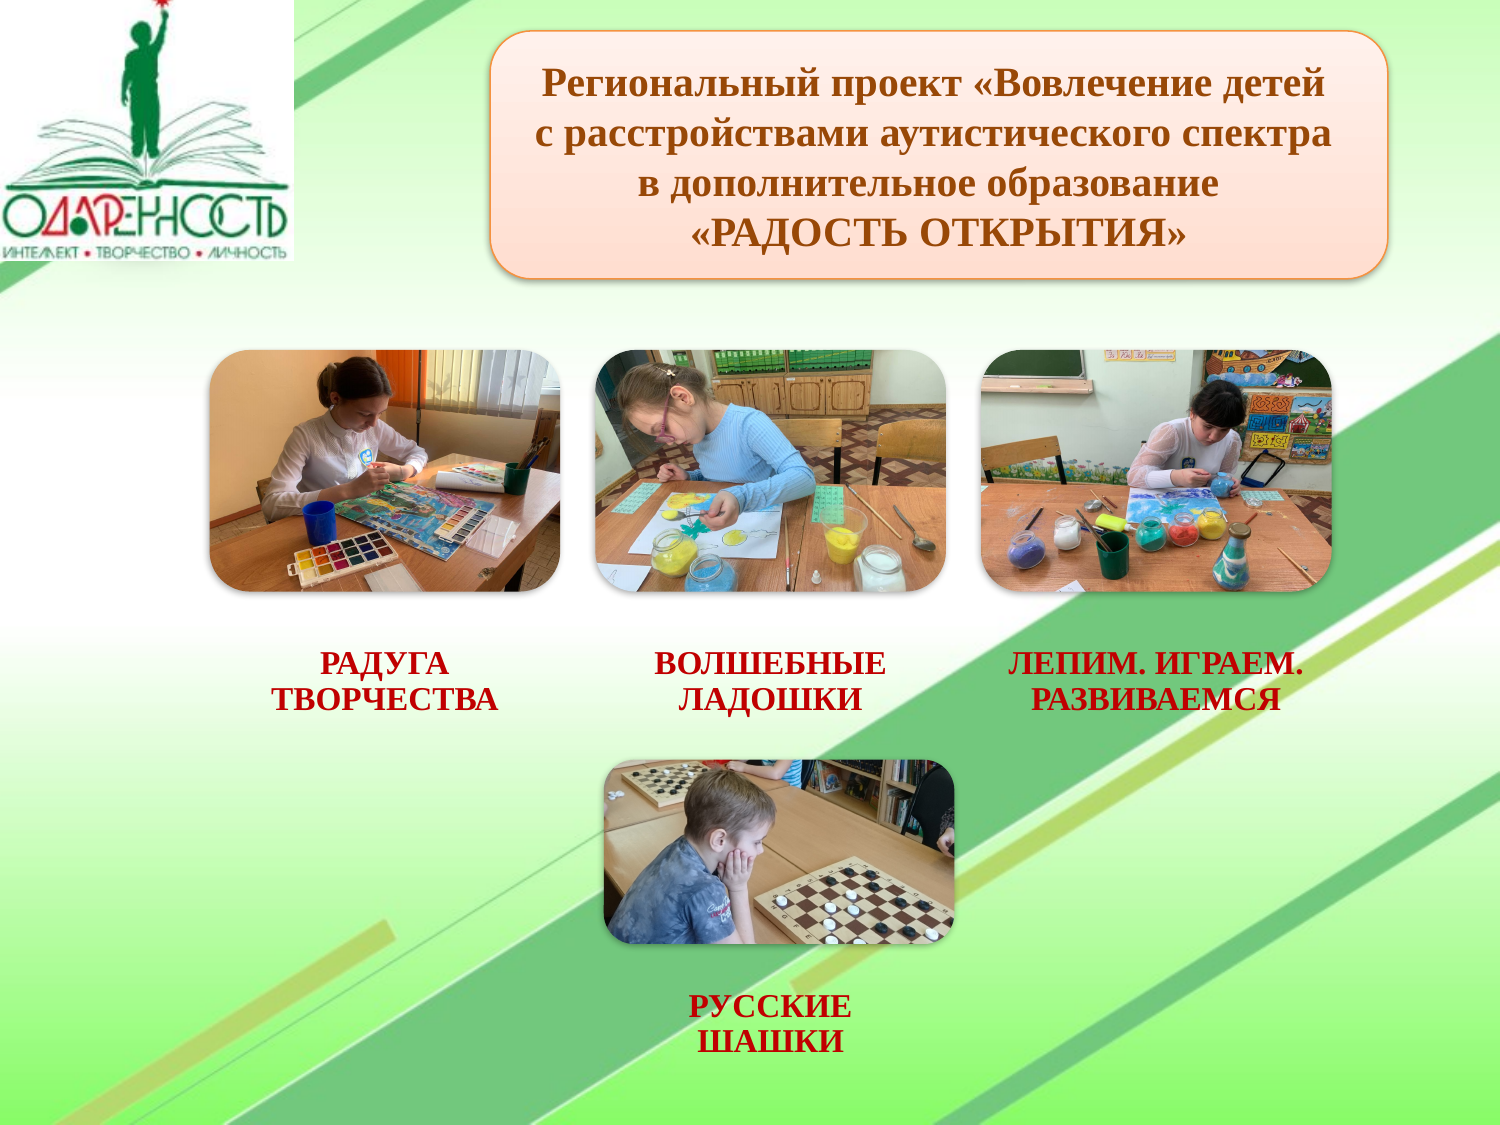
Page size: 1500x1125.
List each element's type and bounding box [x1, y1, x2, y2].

text_box [82, 349, 1459, 1101]
picture [0, 0, 1500, 1125]
